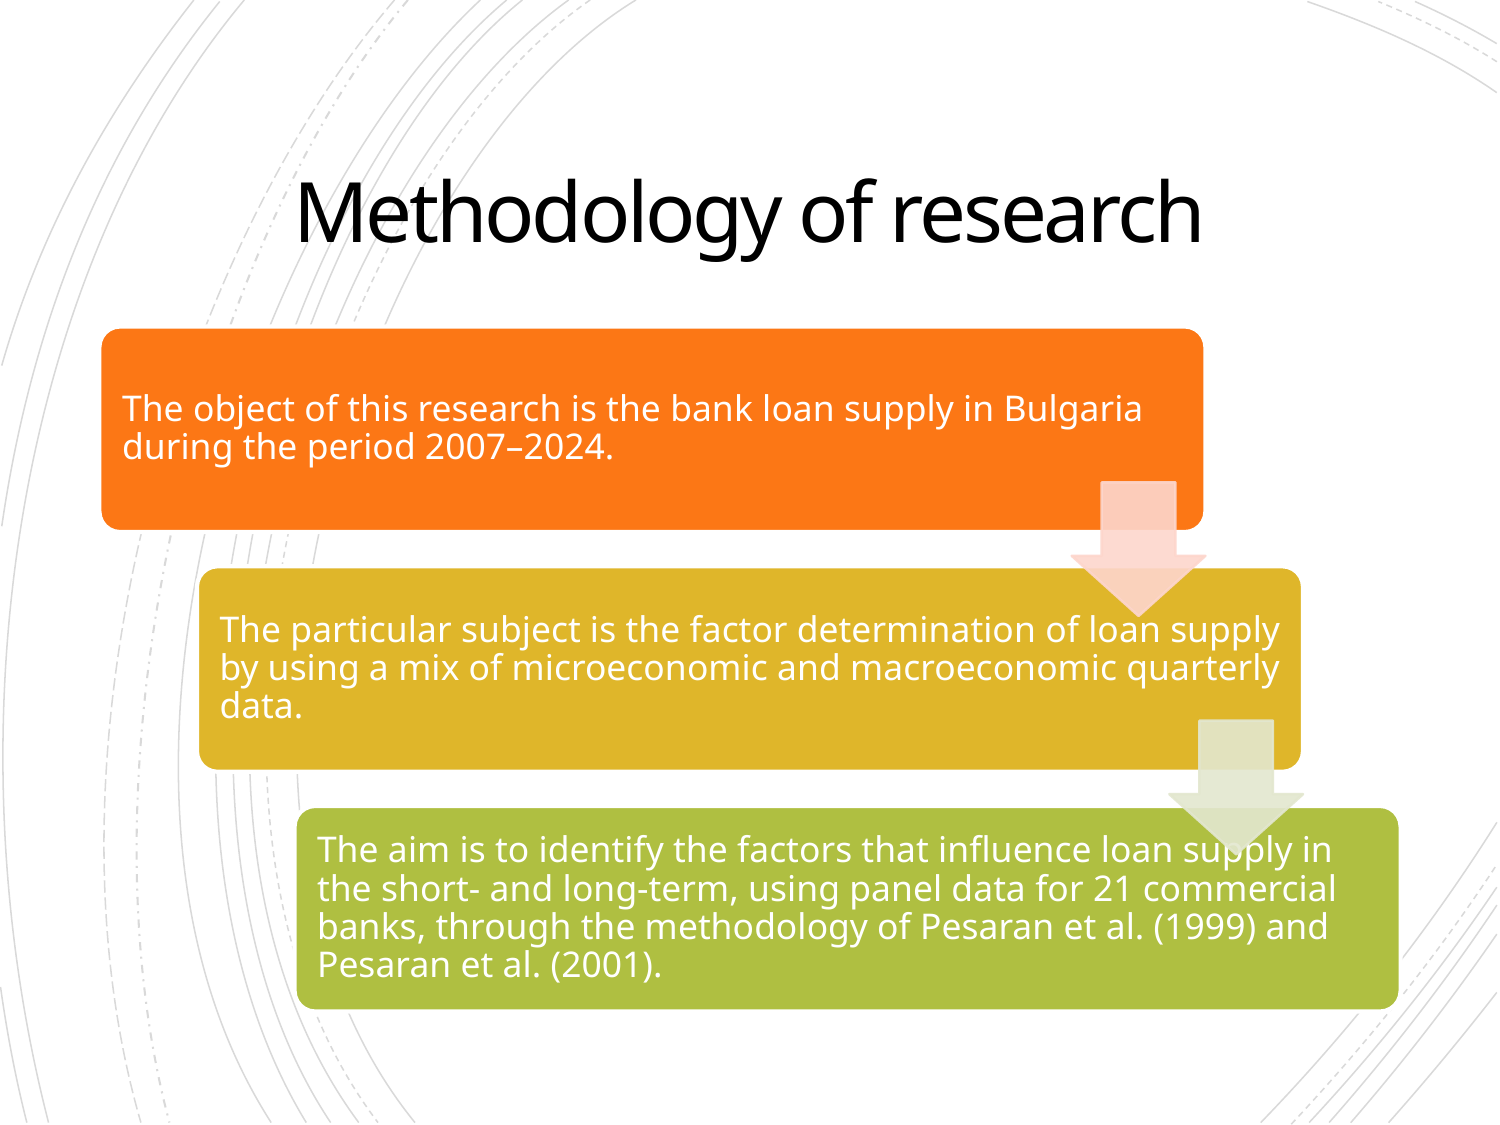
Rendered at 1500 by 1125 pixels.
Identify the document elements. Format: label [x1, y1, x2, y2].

text_box [99, 326, 1401, 1012]
text_box [0, 0, 1498, 1125]
